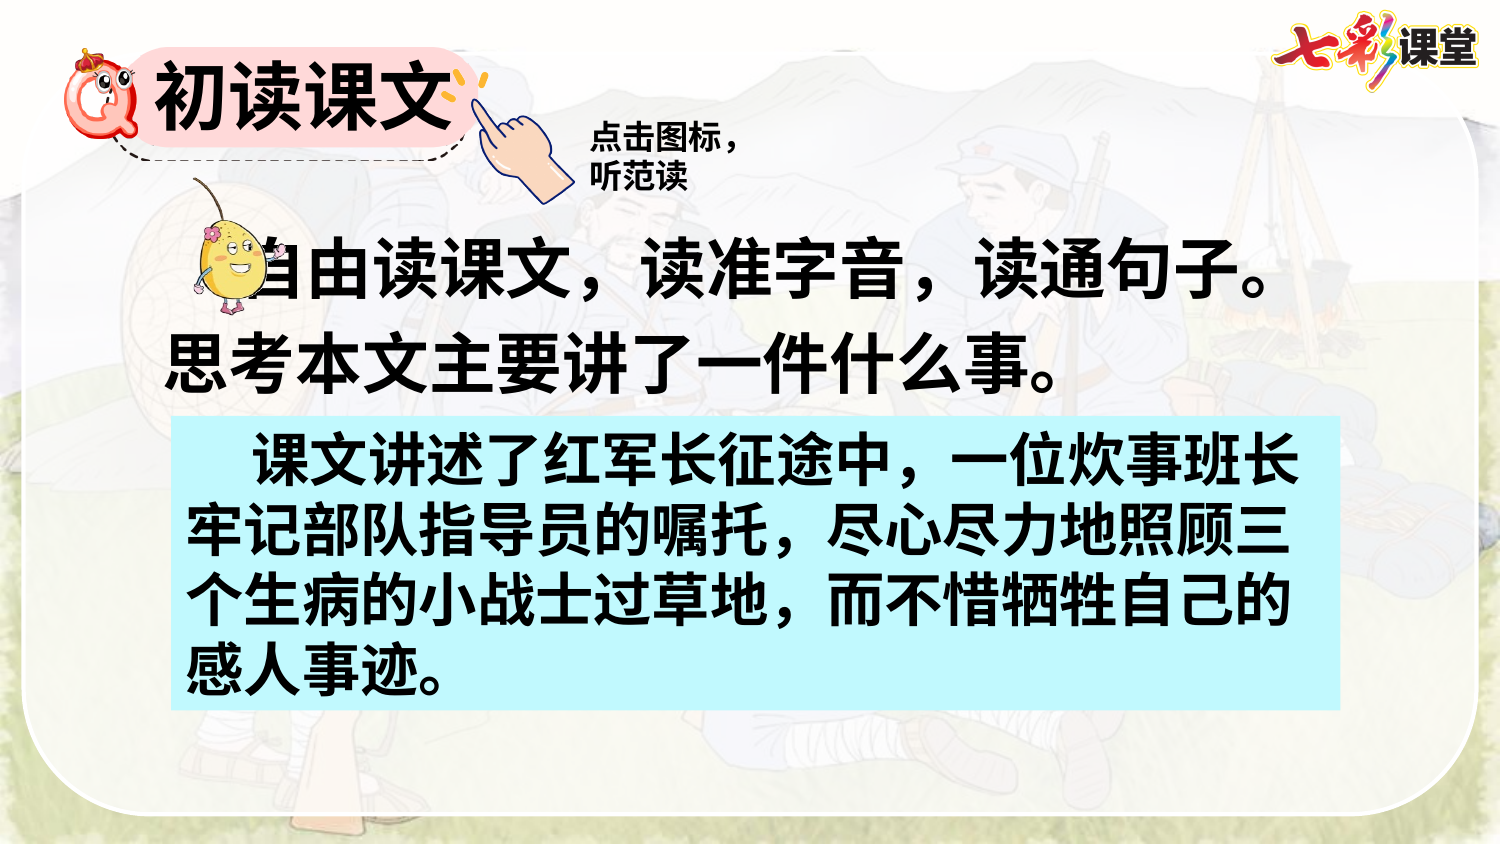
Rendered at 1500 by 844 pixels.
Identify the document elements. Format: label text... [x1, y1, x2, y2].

text_box 课文讲述了红军长征途中，一位炊事班长牢记部队指导员的嘱托，尽心尽力地照顾三个生病的小战士过草地，而不惜牺牲自己的感人事迹。 [171, 415, 1341, 711]
text_box 点击图标， 听范读 [602, 110, 758, 202]
text_box 自由读课文，读准字音，读通句子。思考本文主要讲了一件什么事。 [147, 203, 1365, 410]
picture [0, 0, 1500, 844]
